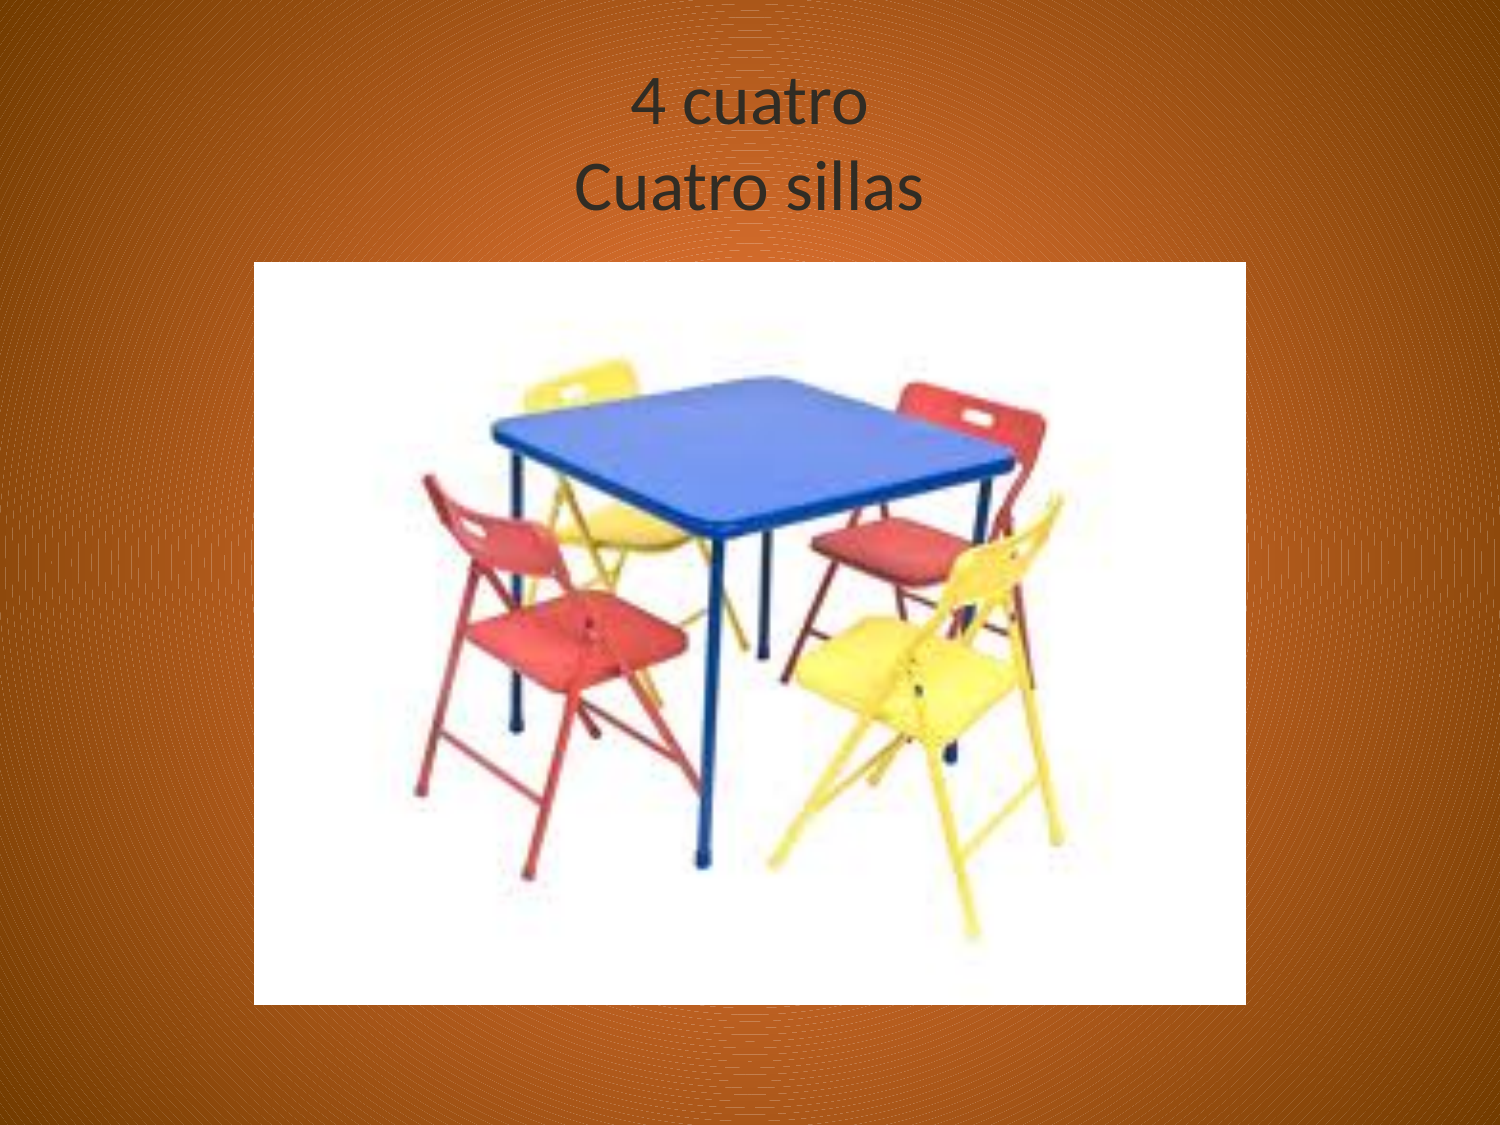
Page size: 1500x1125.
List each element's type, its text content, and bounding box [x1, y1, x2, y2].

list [74, 262, 1426, 1006]
title 4 cuatro Cuatro sillas [75, 45, 1425, 233]
